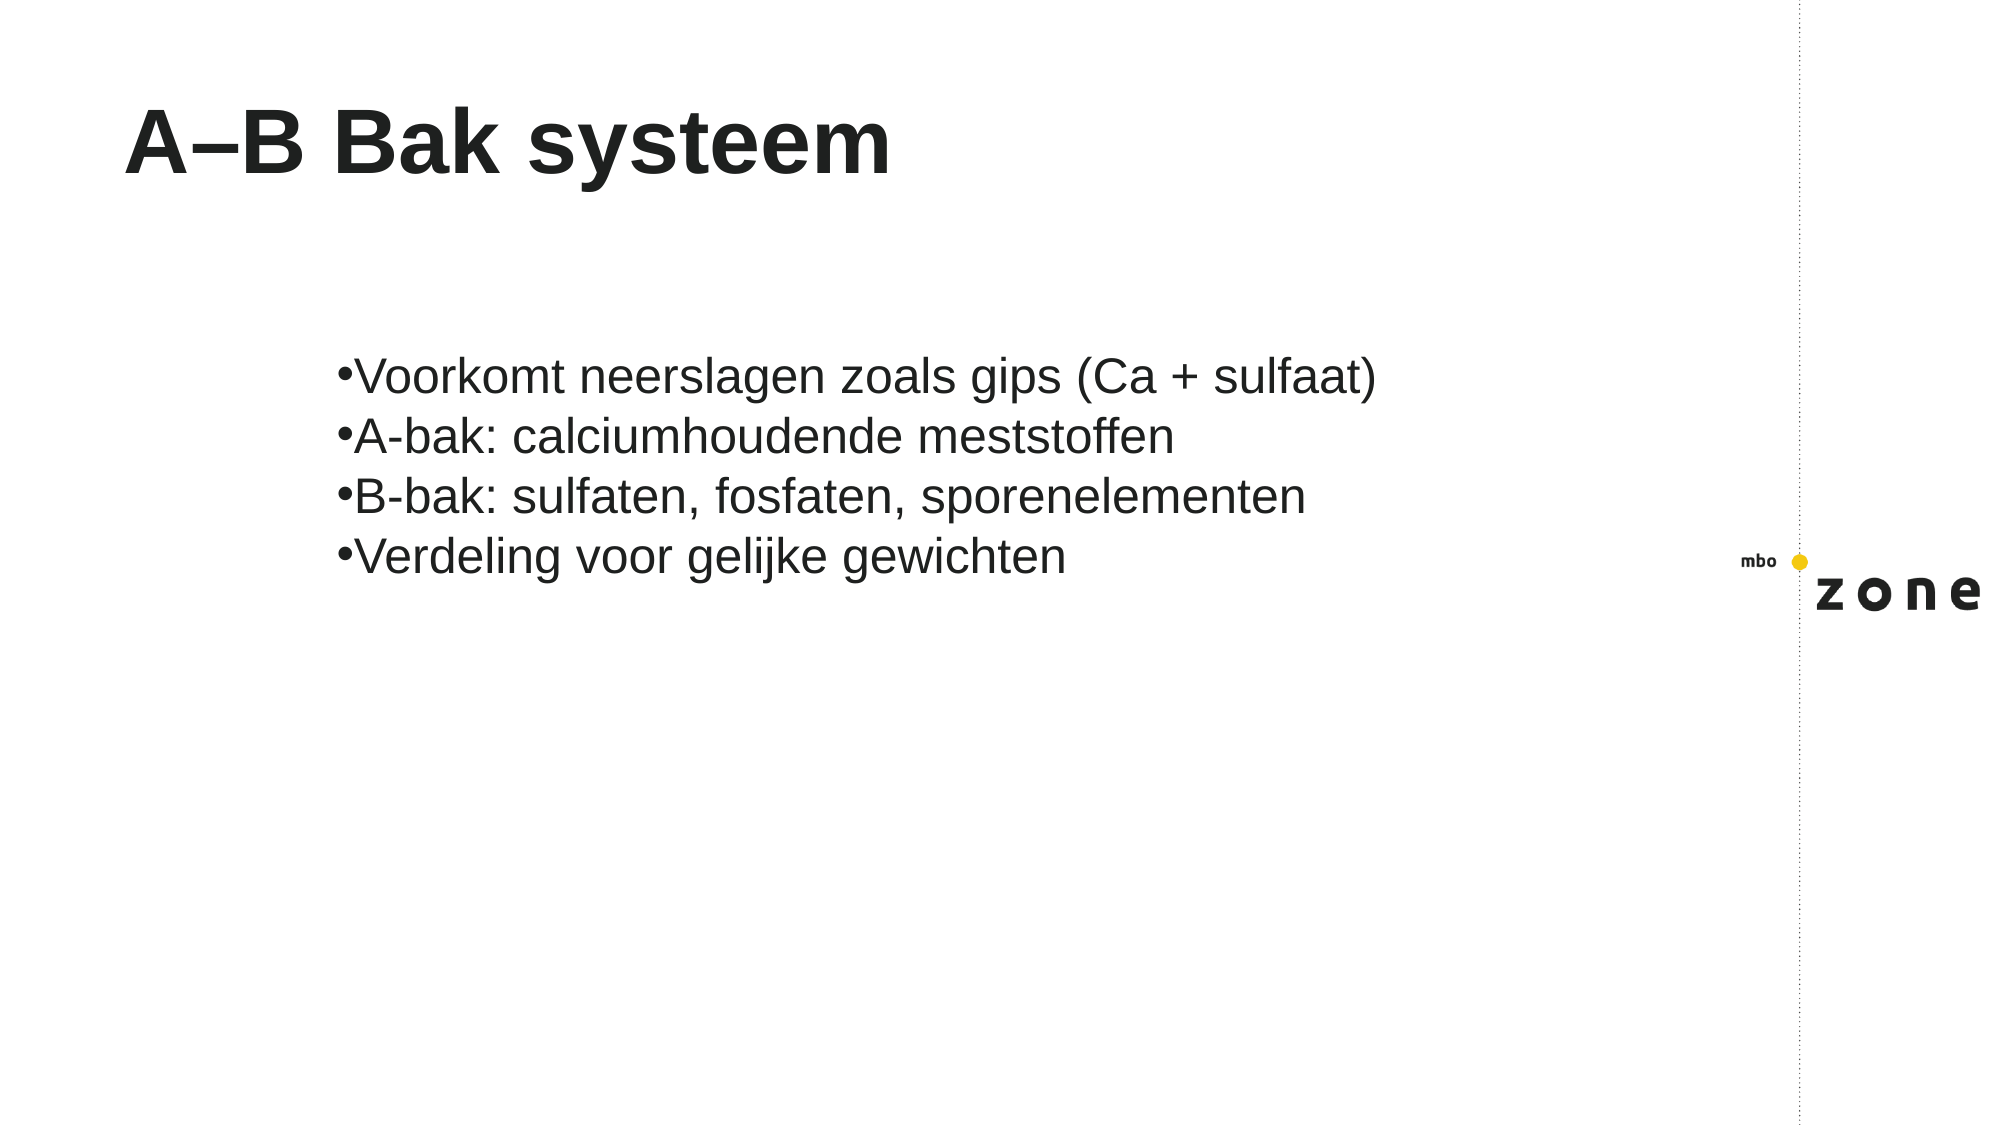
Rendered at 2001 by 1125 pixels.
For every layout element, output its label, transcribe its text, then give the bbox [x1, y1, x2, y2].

list Voorkomt neerslagen zoals gips (Ca + sulfaat) A-bak: calciumhoudende meststoffen B-bak: sulfaten, fosfaten, sporenelementen Verdeling voor gelijke gewichten [336, 283, 1607, 998]
title A–B Bak systeem [124, 94, 1607, 272]
picture [1596, 0, 2001, 1125]
